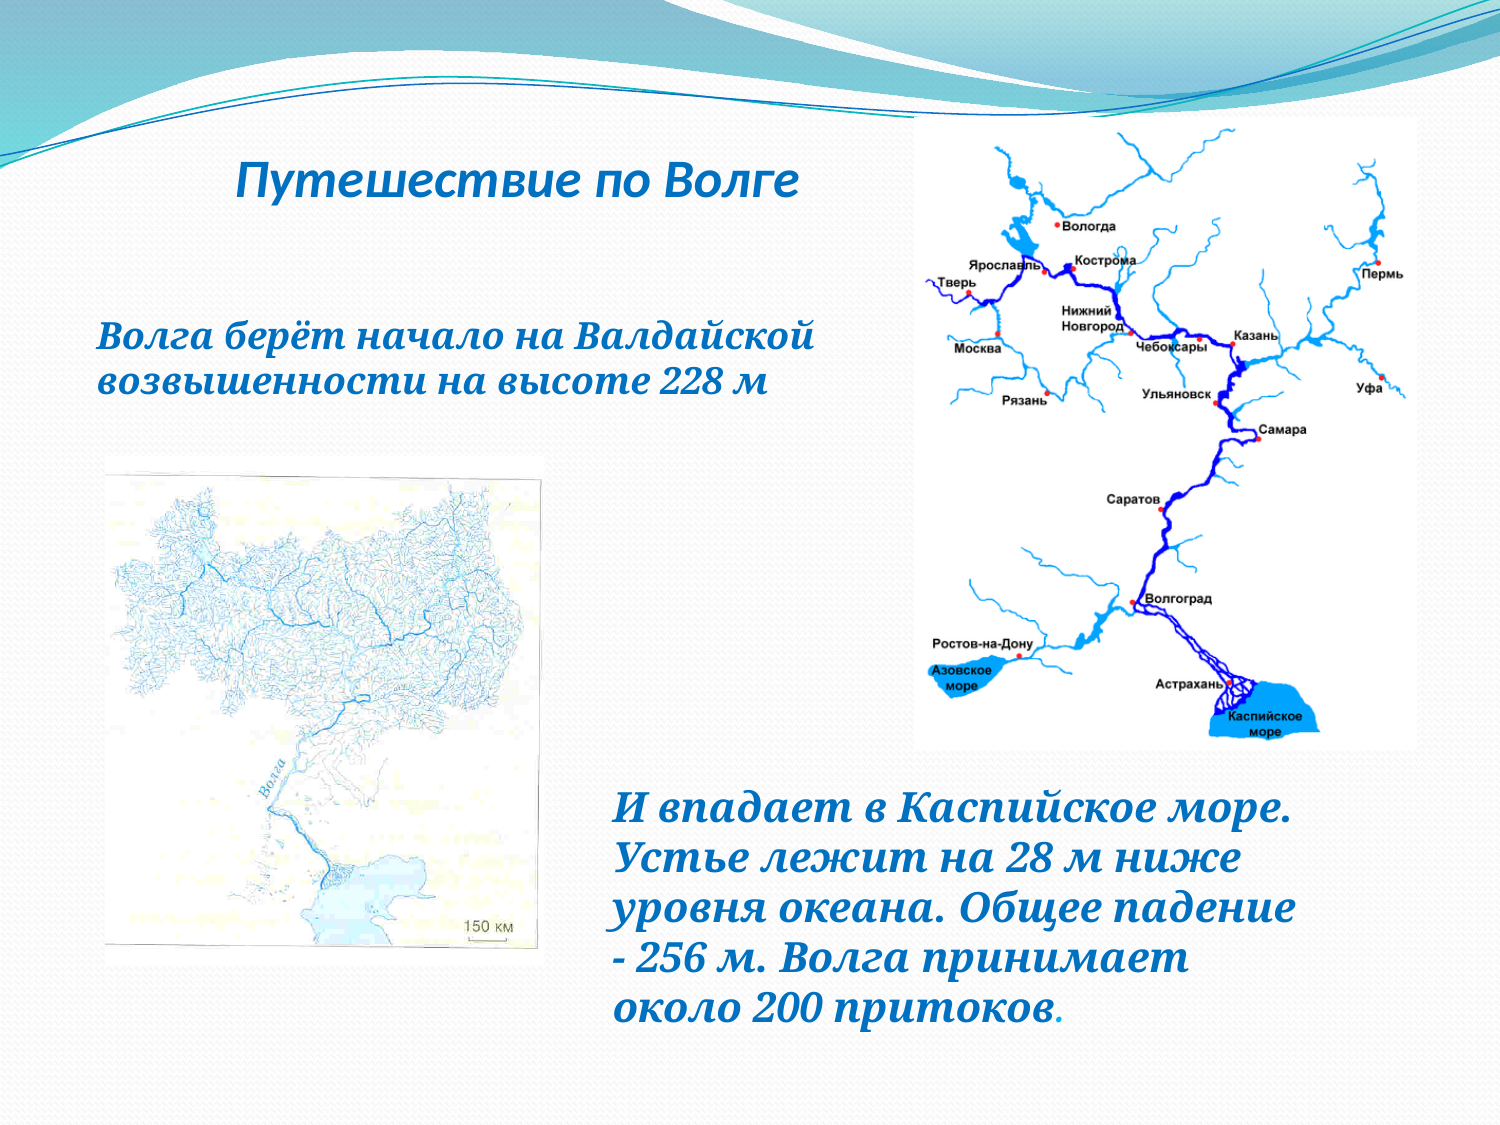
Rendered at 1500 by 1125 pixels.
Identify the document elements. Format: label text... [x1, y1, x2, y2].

picture [105, 456, 544, 966]
text_box Волга берёт начало на Валдайской возвышенности на высоте 228 м [81, 304, 832, 410]
title Путешествие по Волге [234, 152, 856, 209]
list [913, 116, 1418, 751]
list И впадает в Каспийское море. Устье лежит на 28 м ниже уровня океана. Общее падение - 256 м. Волга принимает около 200 притоков. [609, 773, 1301, 1055]
